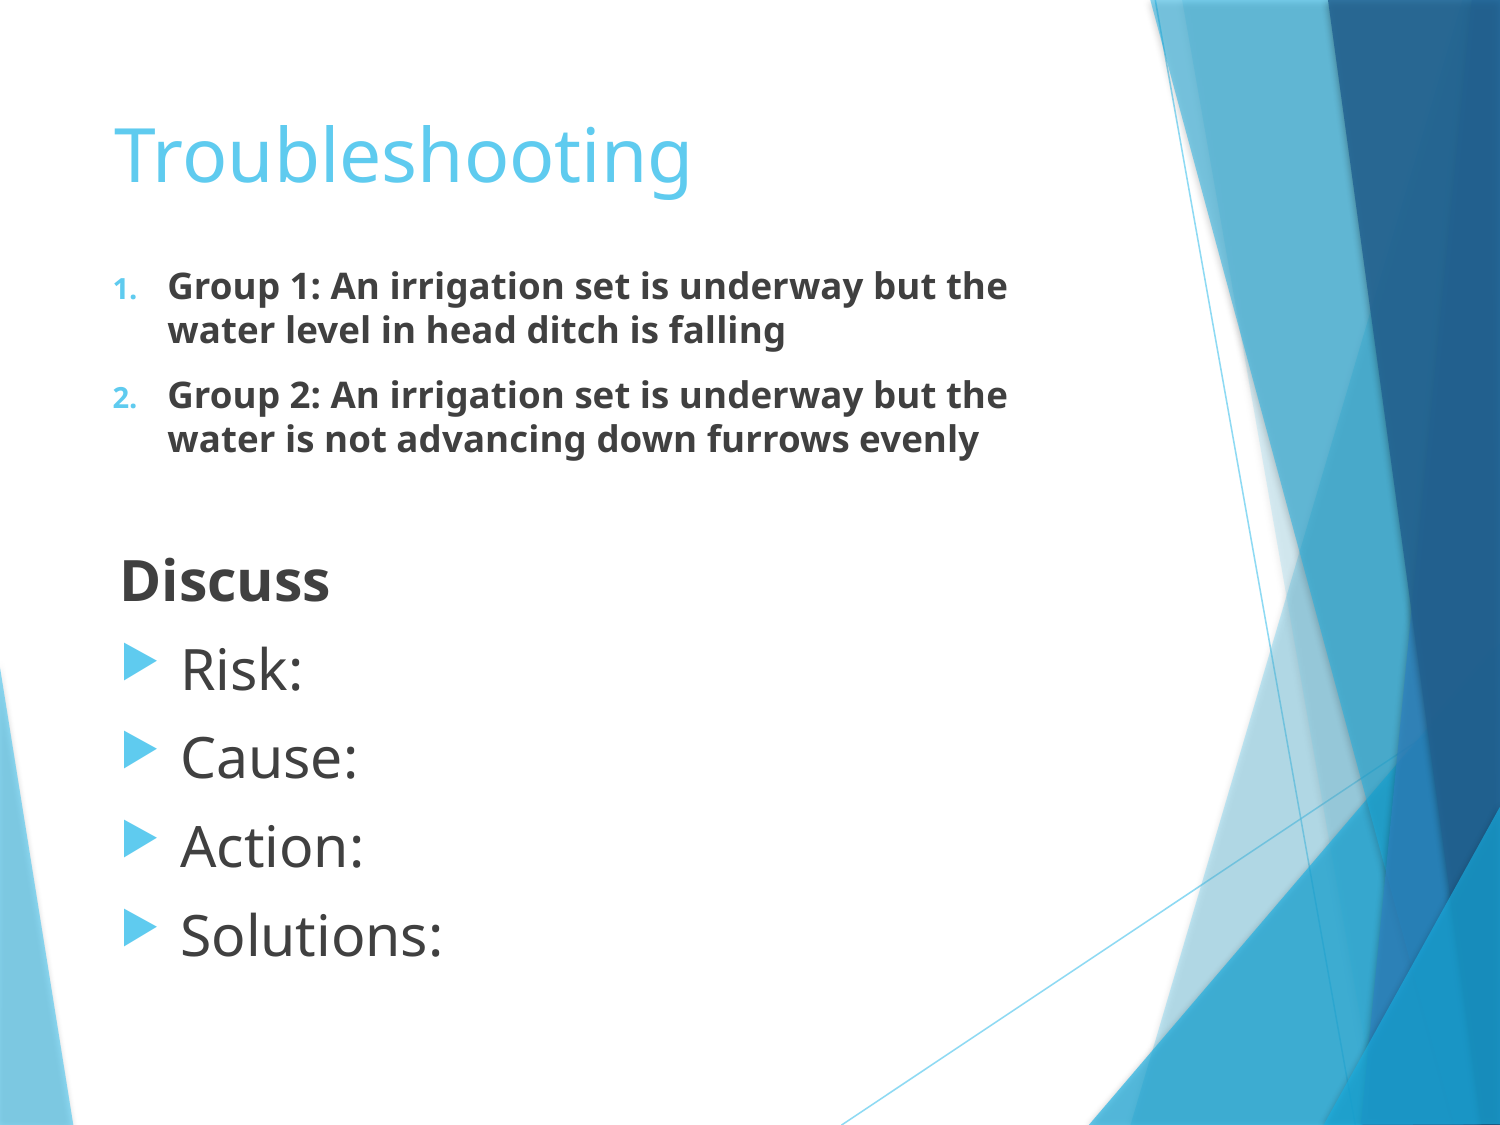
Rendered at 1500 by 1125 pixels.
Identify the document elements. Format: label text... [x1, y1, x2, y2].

list Group 1: An irrigation set is underway but the water level in head ditch is falling Group 2: An irrigation set is underway but the water is not advancing down furrows evenly Discuss Risk: Cause: Action: Solutions: [97, 255, 1139, 976]
title Troubleshooting [99, 99, 1142, 317]
